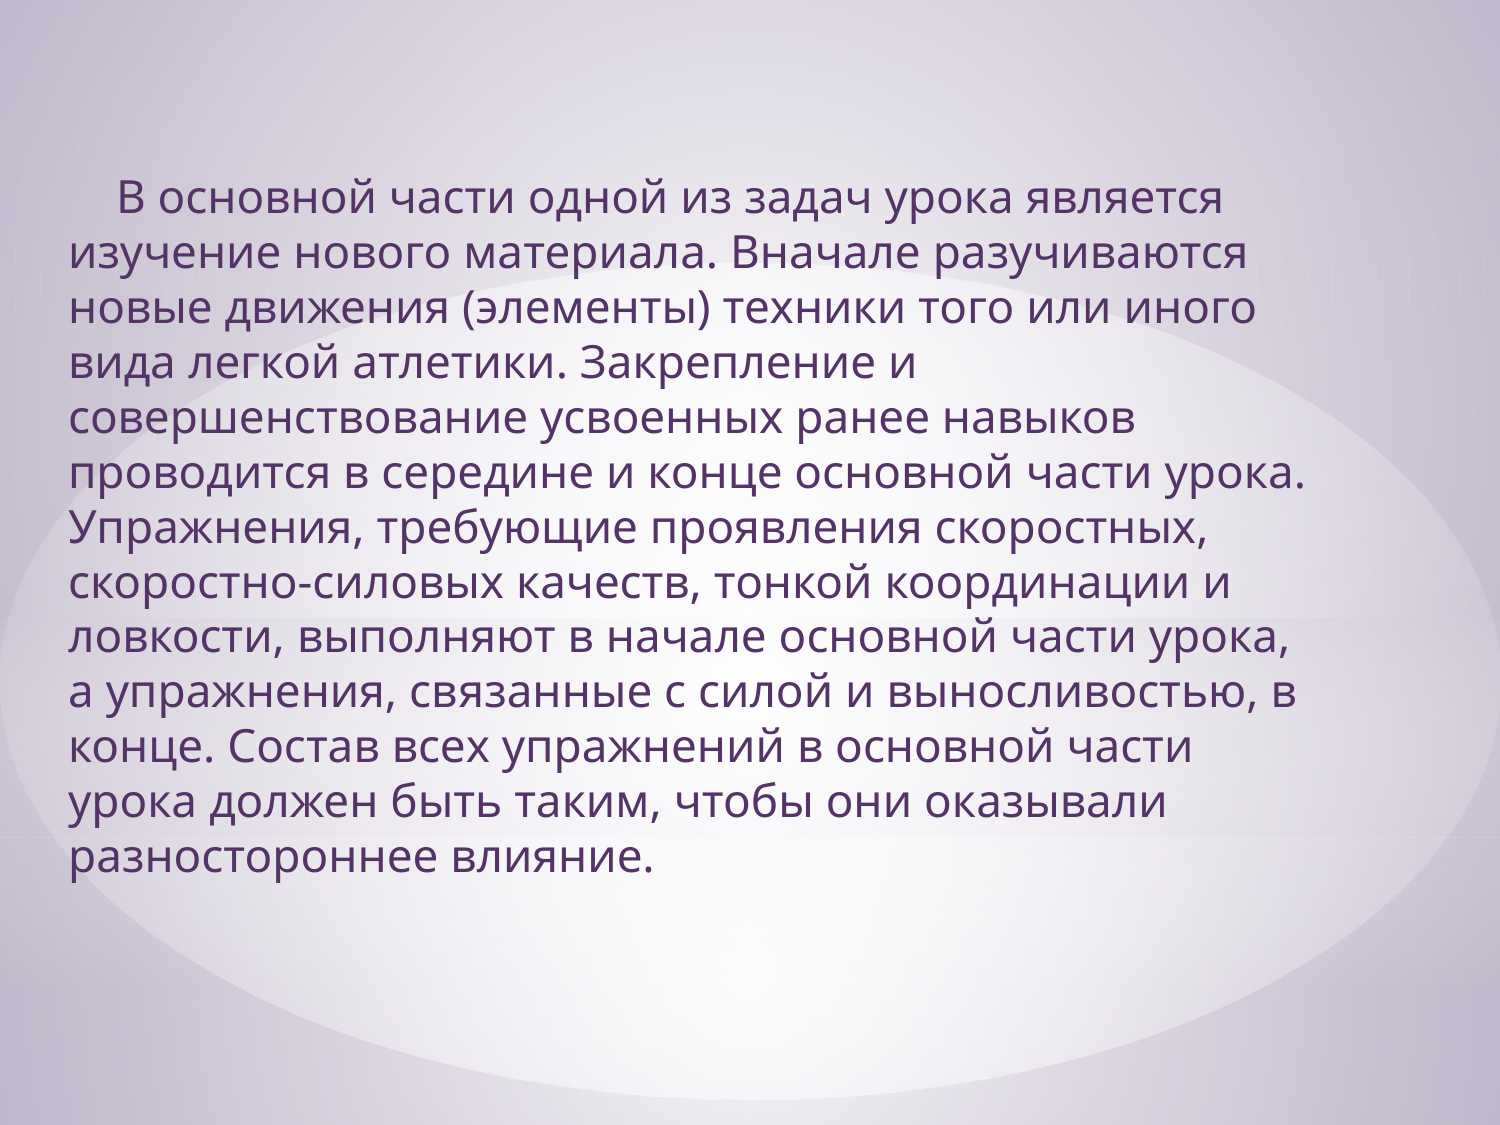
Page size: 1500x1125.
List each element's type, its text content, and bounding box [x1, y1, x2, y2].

list В основной части одной из задач урока является изучение нового материала. Вначале разучиваются новые движения (элементы) техники того или иного вида легкой атлетики. Закрепление и совершенствование усвоенных ранее навыков проводится в середине и конце основной части урока. Упражнения, требующие проявления скоростных, скоростно-силовых качеств, тонкой координации и ловкости, выполняют в начале основной части урока, а упражнения, связанные с силой и выносливостью, в конце. Состав всех упражнений в основной части урока должен быть таким, чтобы они оказывали разностороннее влияние. [53, 90, 1327, 929]
